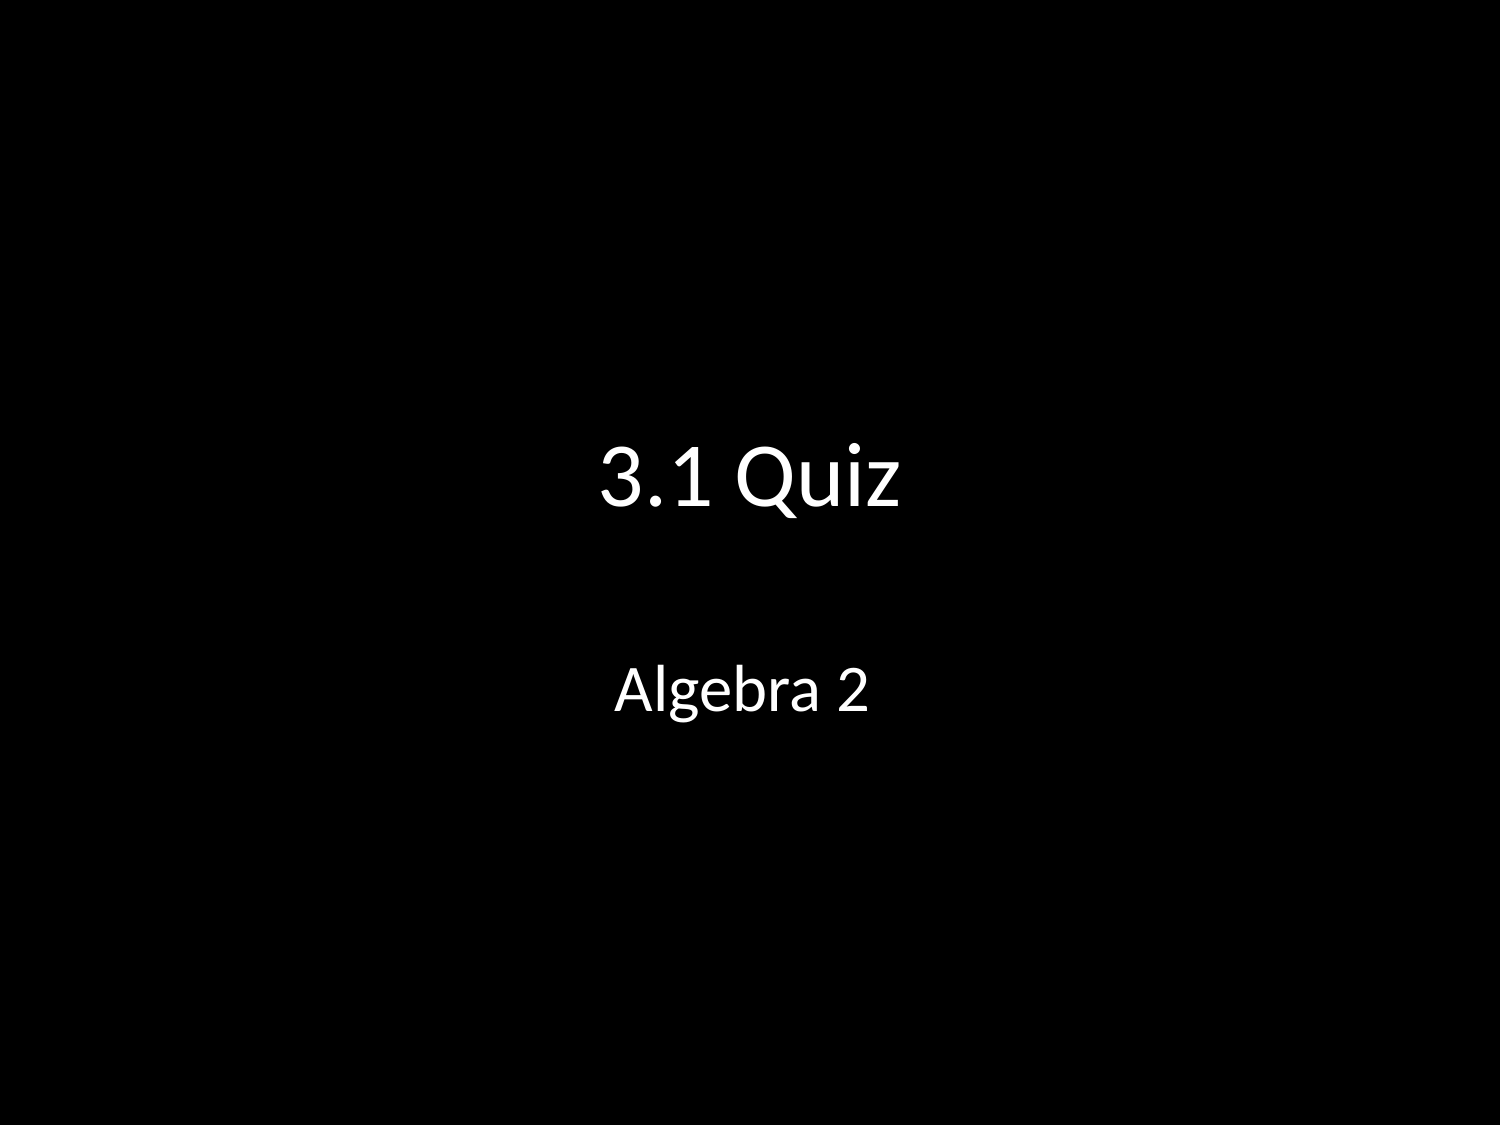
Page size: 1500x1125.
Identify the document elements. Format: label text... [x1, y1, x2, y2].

title 3.1 Quiz [112, 349, 1388, 591]
subtitle Algebra 2 [225, 637, 1275, 925]
